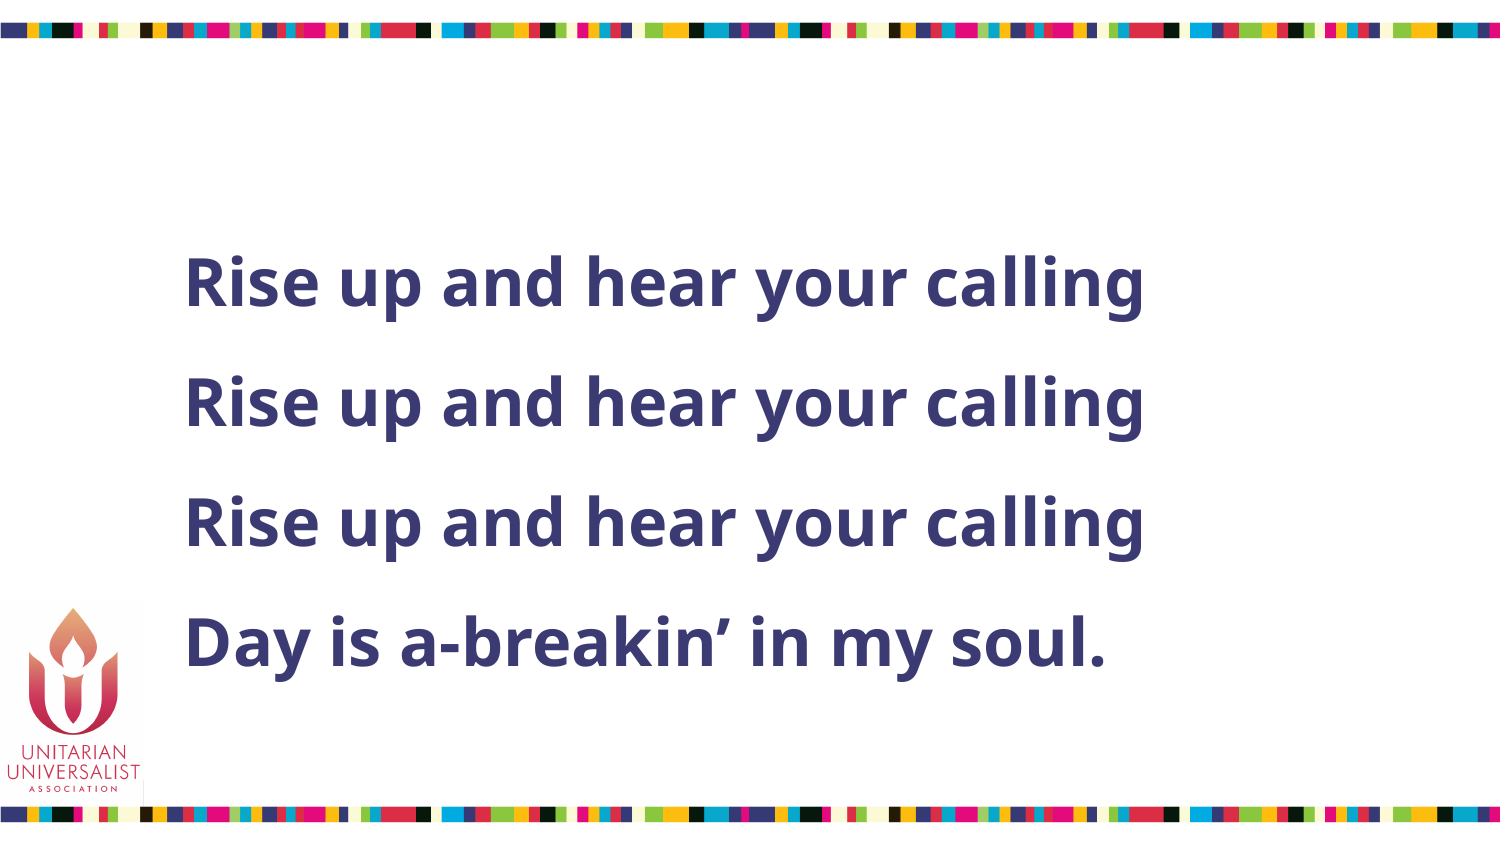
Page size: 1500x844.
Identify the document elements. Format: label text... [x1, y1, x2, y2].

picture [0, 600, 1500, 824]
picture [0, 22, 1500, 40]
text_box Rise up and hear your calling Rise up and hear your calling Rise up and hear your calling Day is a-breakin’ in my soul. [168, 184, 1421, 695]
